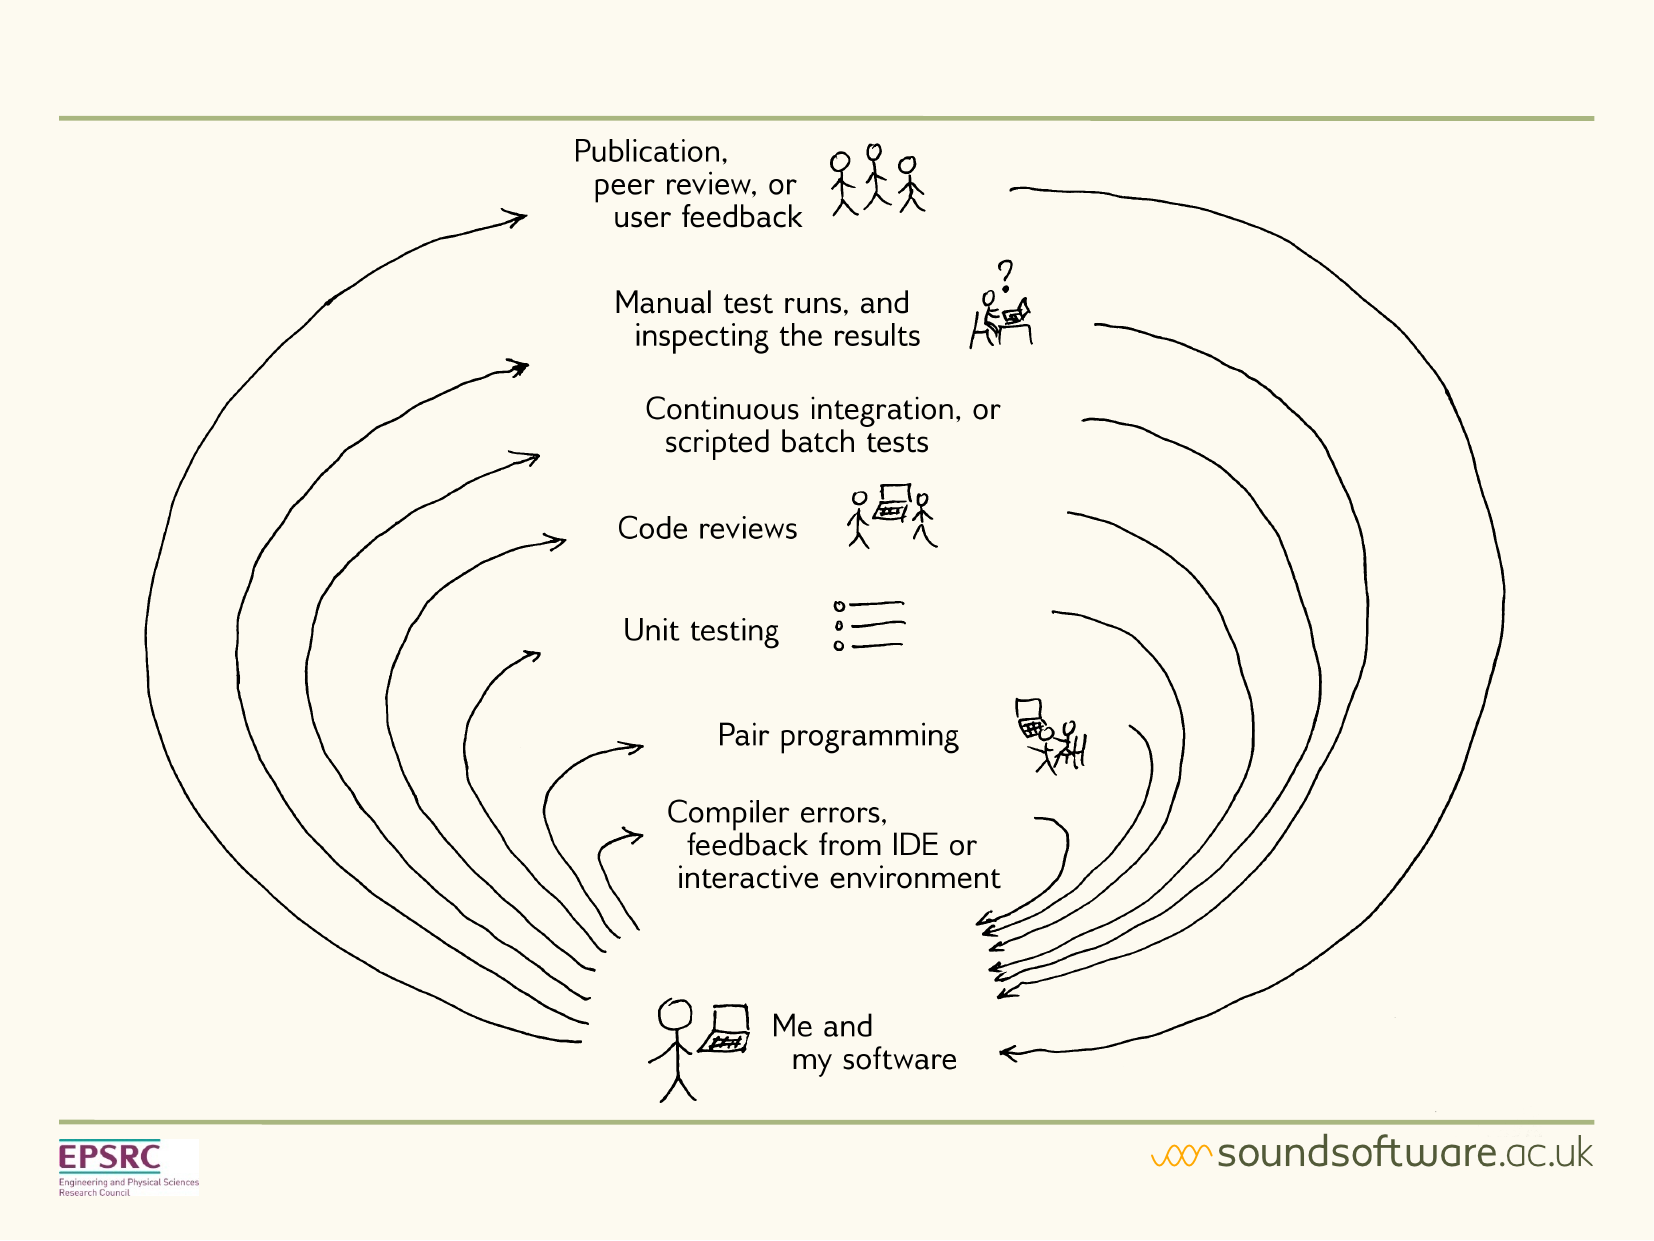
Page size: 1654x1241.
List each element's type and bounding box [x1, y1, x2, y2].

picture [109, 118, 1593, 1167]
picture [59, 1139, 199, 1196]
